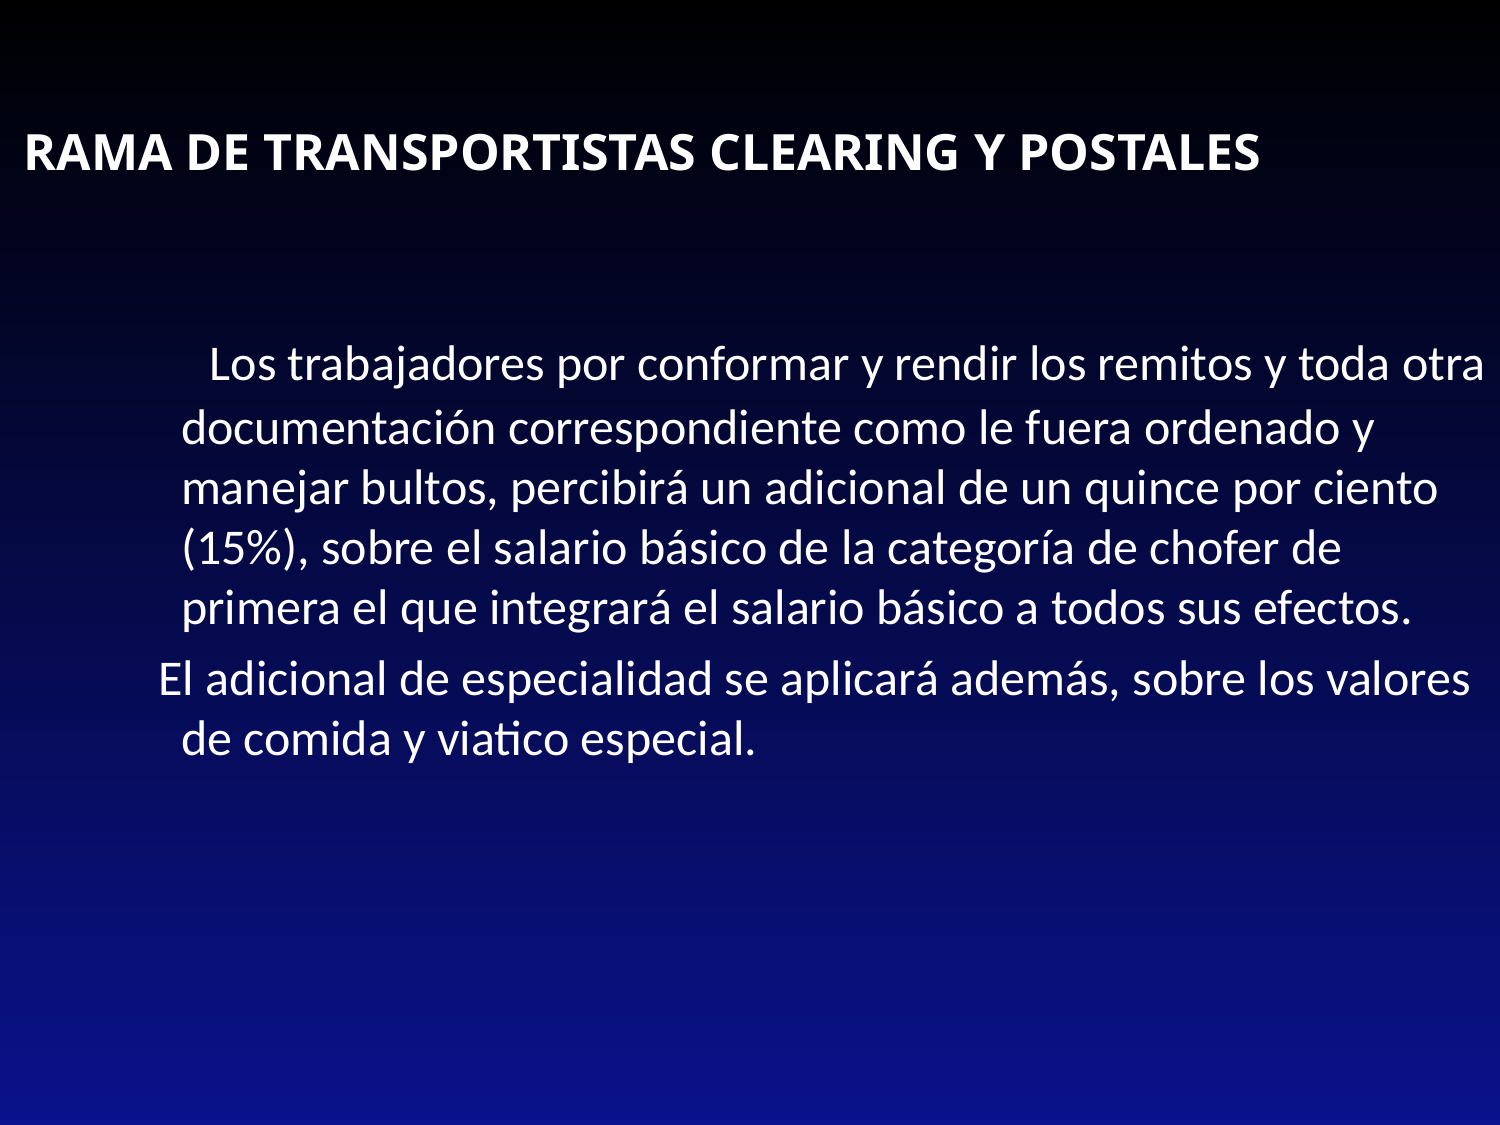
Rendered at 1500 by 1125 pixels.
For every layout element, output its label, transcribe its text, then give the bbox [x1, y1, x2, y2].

title RAMA DE TRANSPORTISTAS CLEARING Y POSTALES [0, 44, 1351, 233]
list Los trabajadores por conformar y rendir los remitos y toda otra documentación correspondiente como le fuera ordenado y manejar bultos, percibirá un adicional de un quince por ciento (15%), sobre el salario básico de la categoría de chofer de primera el que integrará el salario básico a todos sus efectos. El adicional de especialidad se aplicará además, sobre los valores de comida y viatico especial. [124, 304, 1500, 989]
